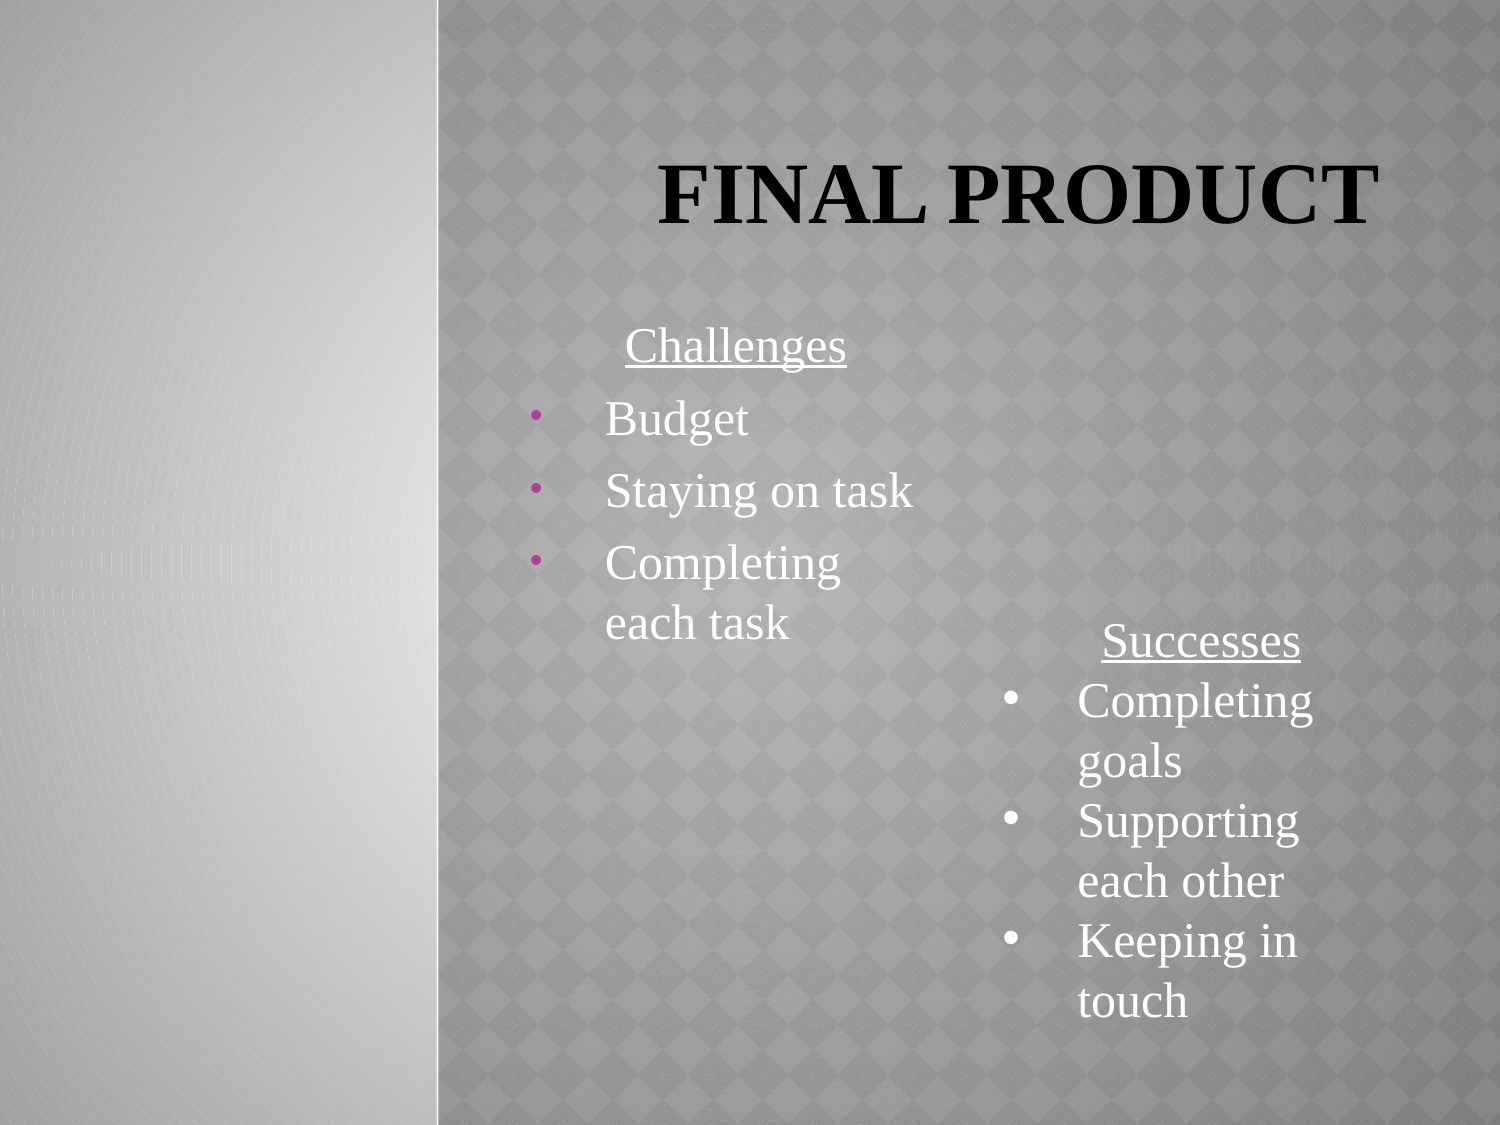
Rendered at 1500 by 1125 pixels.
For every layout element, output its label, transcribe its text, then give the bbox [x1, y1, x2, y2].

text_box Successes Completing goals Supporting each other Keeping in touch [987, 599, 1416, 1035]
title Final product [112, 0, 1388, 242]
subtitle Challenges Budget Staying on task Completing each task [522, 312, 950, 725]
